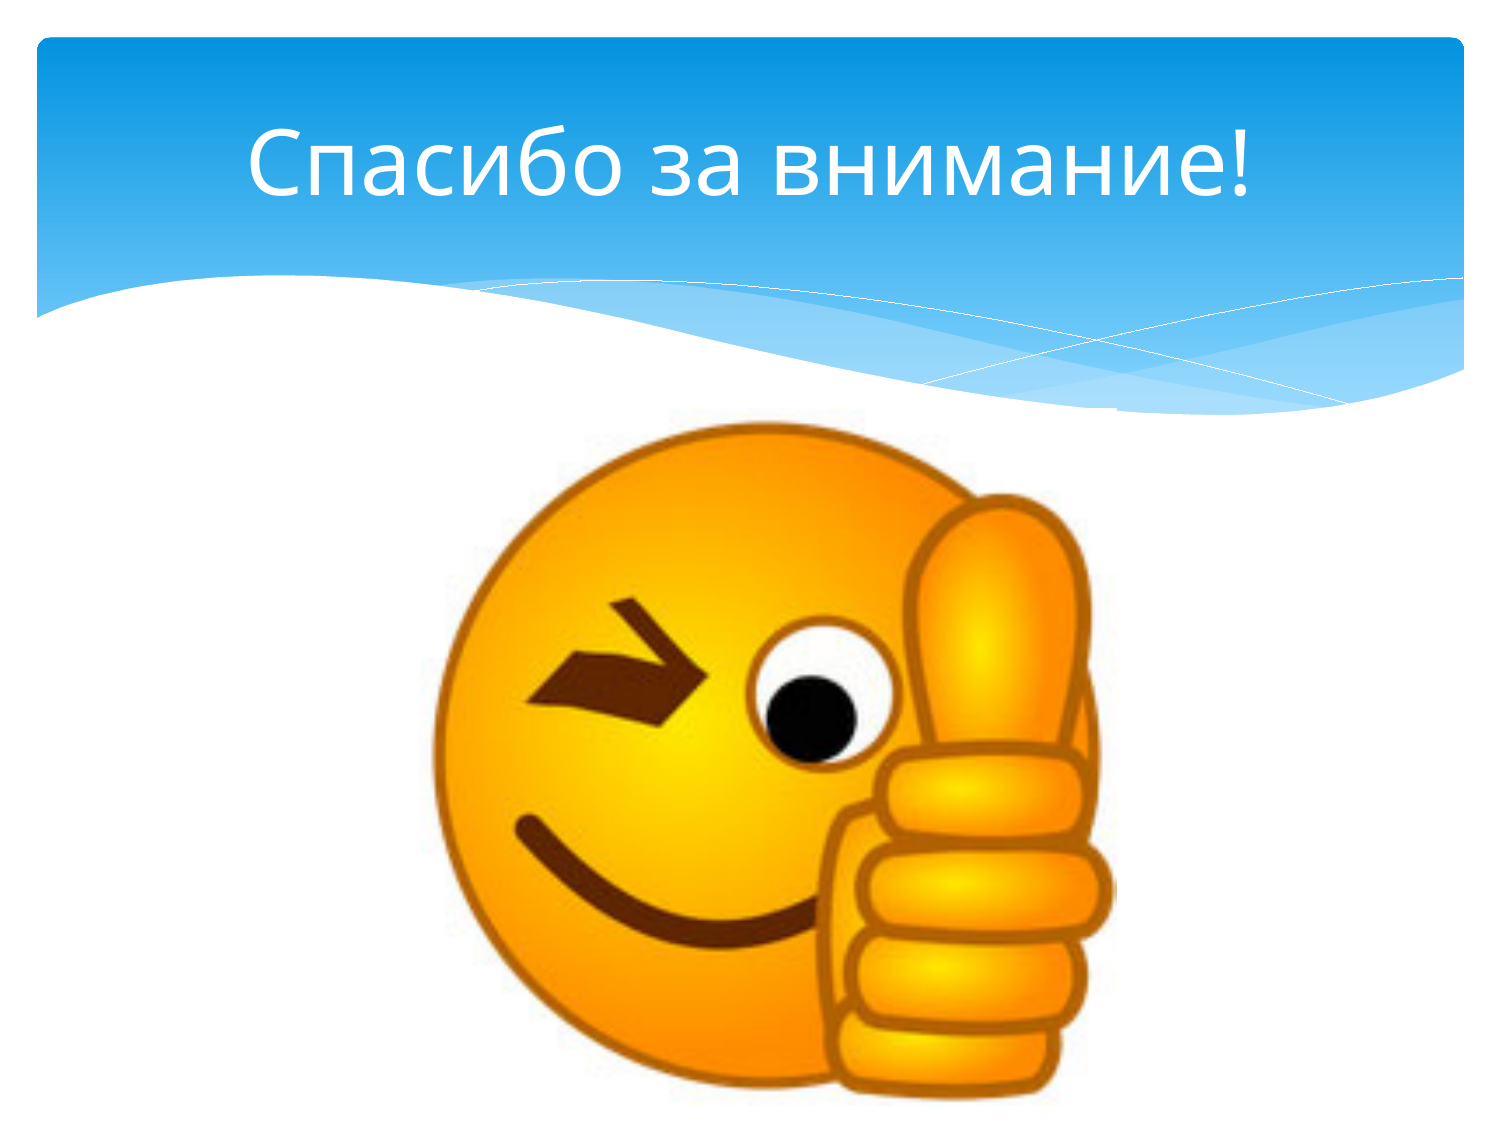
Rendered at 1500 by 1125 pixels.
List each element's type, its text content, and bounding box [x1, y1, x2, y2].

title Спасибо за внимание! [75, 55, 1425, 261]
picture [418, 408, 1117, 1107]
